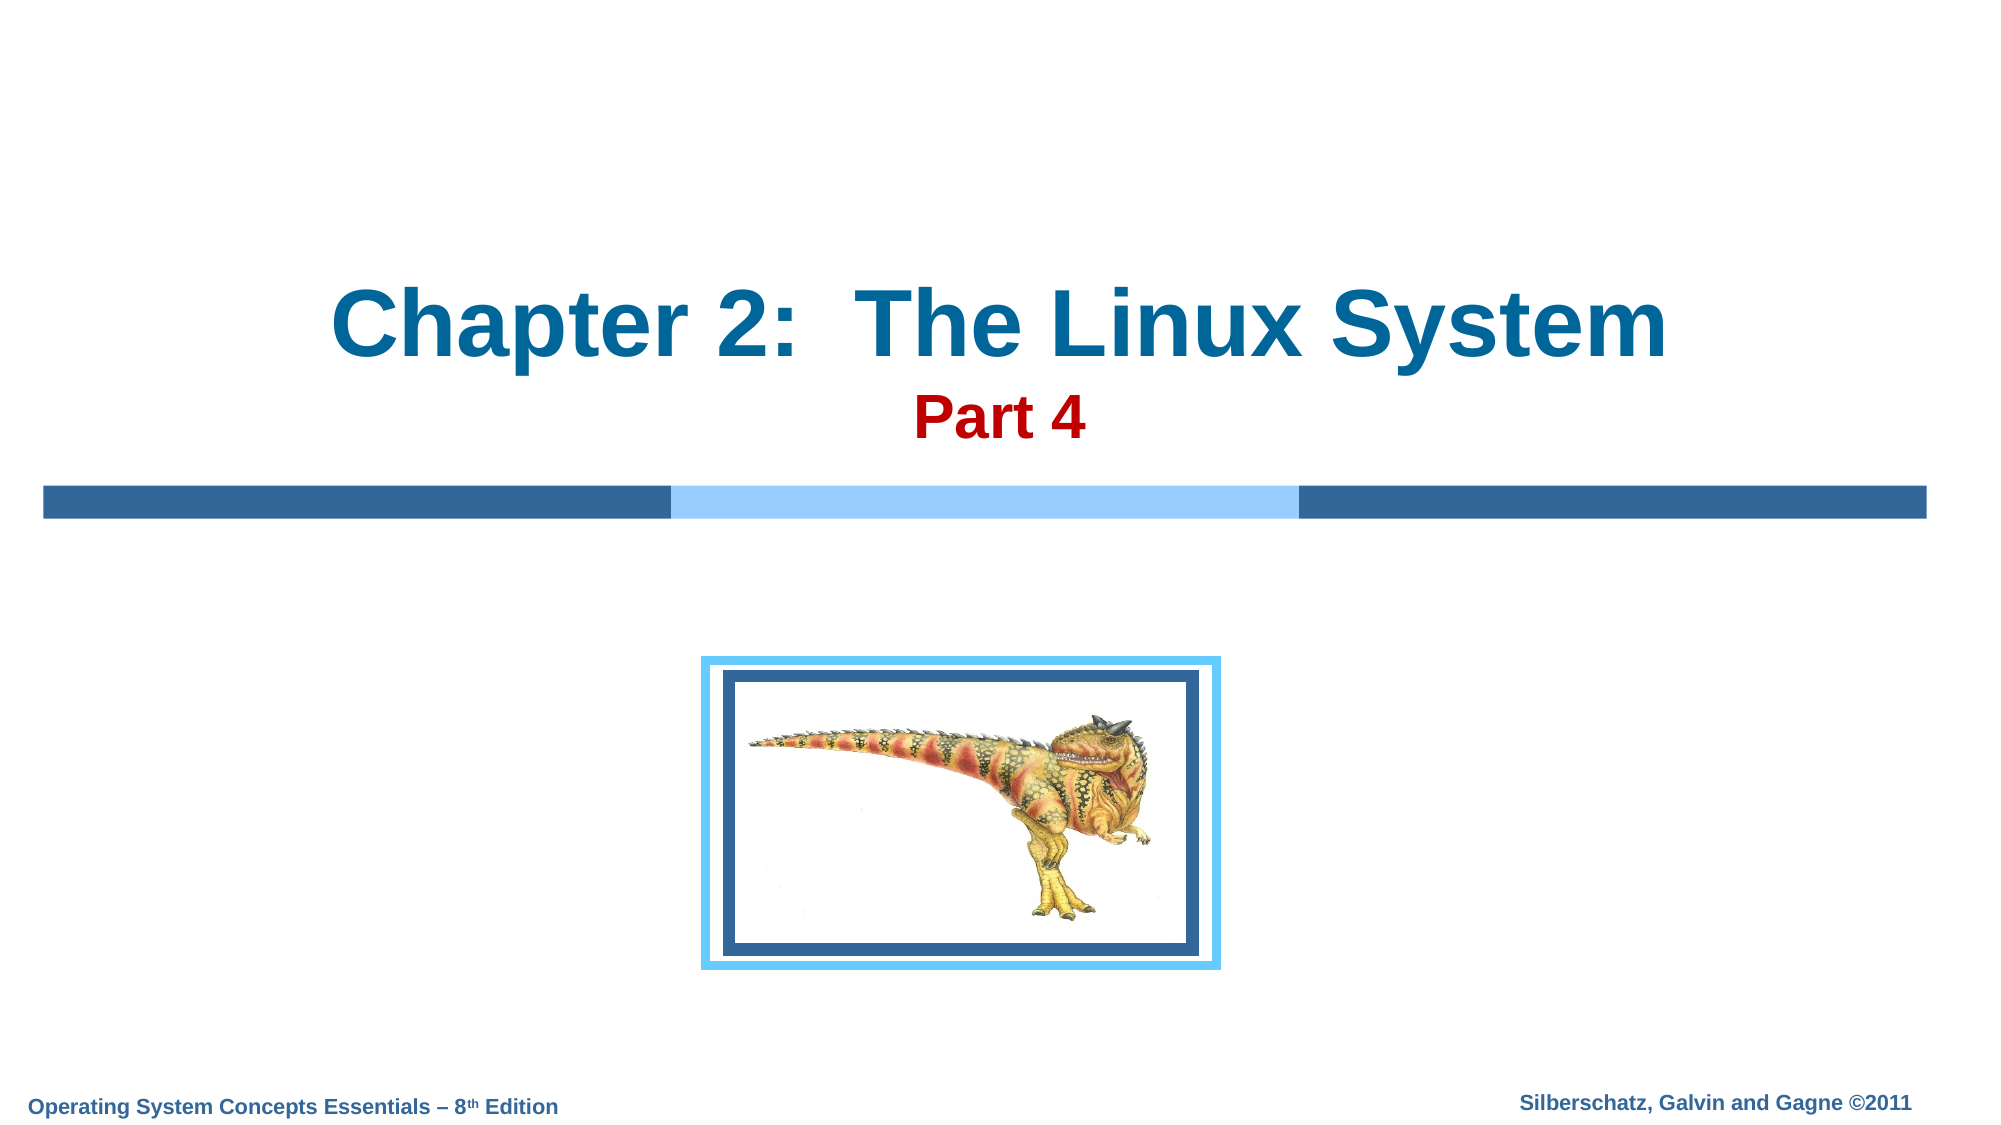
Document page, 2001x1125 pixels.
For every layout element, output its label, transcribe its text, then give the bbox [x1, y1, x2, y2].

picture [735, 682, 1186, 943]
title Chapter 2: The Linux System Part 4 [282, 112, 1718, 462]
